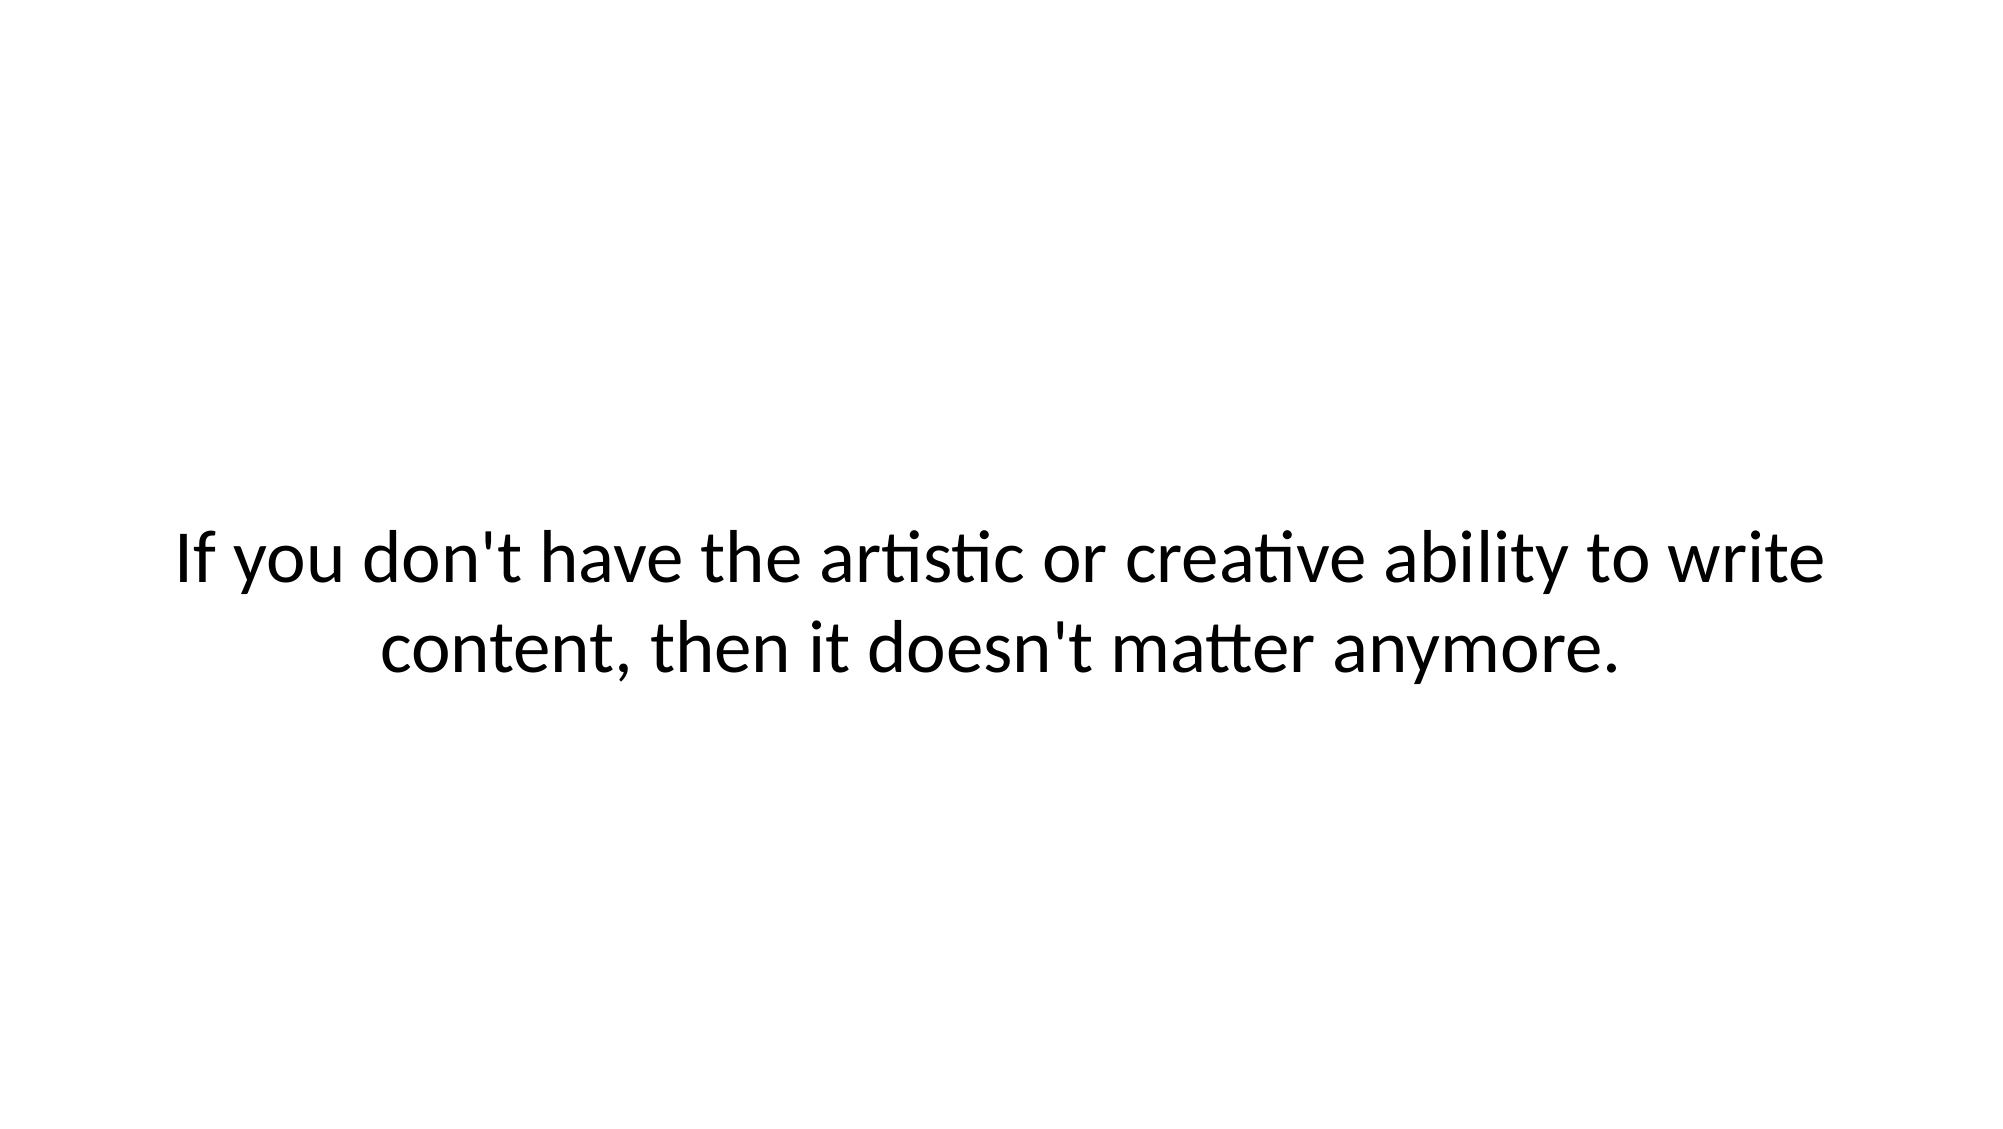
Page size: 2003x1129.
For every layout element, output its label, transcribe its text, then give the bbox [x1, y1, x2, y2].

title If you don't have the artistic or creative ability to write content, then it doesn't matter anymore. [150, 350, 1853, 844]
